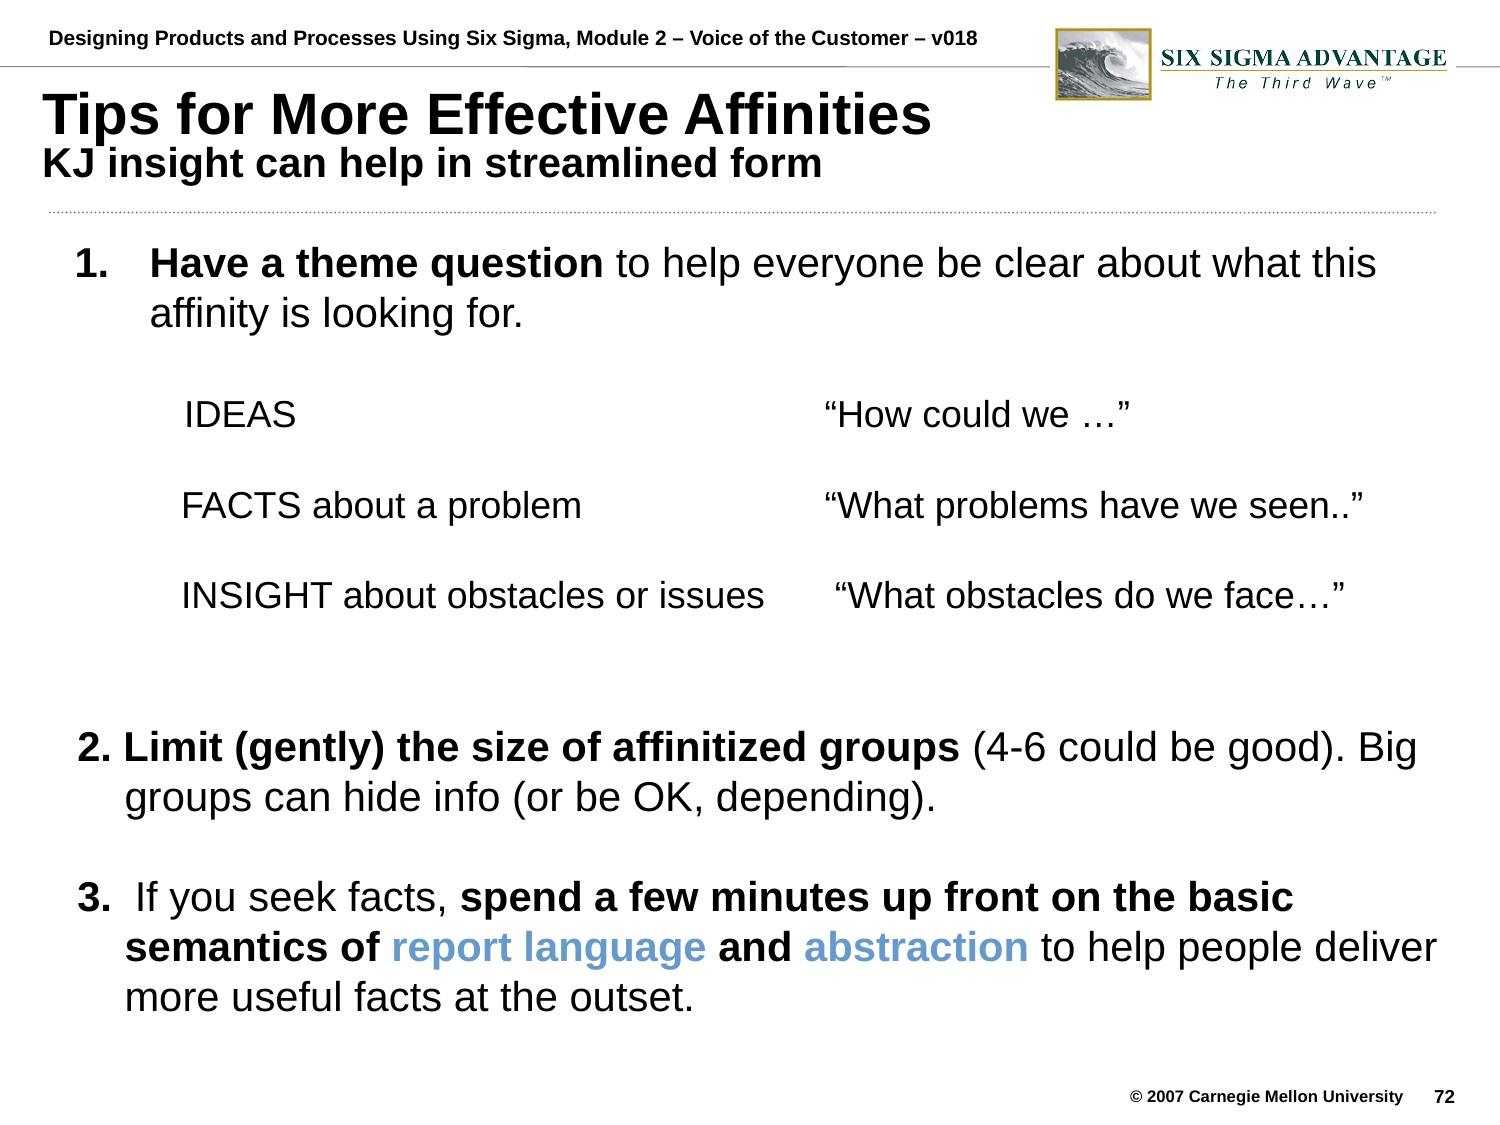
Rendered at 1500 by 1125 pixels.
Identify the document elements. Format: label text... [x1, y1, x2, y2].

text_box 2. Limit (gently) the size of affinitized groups (4-6 could be good). Big groups can hide info (or be OK, depending). 3. If you seek facts, spend a few minutes up front on the basic semantics of report language and abstraction to help people deliver more useful facts at the outset. [62, 712, 1485, 1028]
picture [1049, 24, 1456, 104]
text_box Have a theme question to help everyone be clear about what this affinity is looking for. IDEAS “How could we …” FACTS about a problem “What problems have we seen..” INSIGHT about obstacles or issues “What obstacles do we face…” [59, 228, 1410, 714]
title Tips for More Effective Affinities KJ insight can help in streamlined form [42, 89, 1438, 187]
